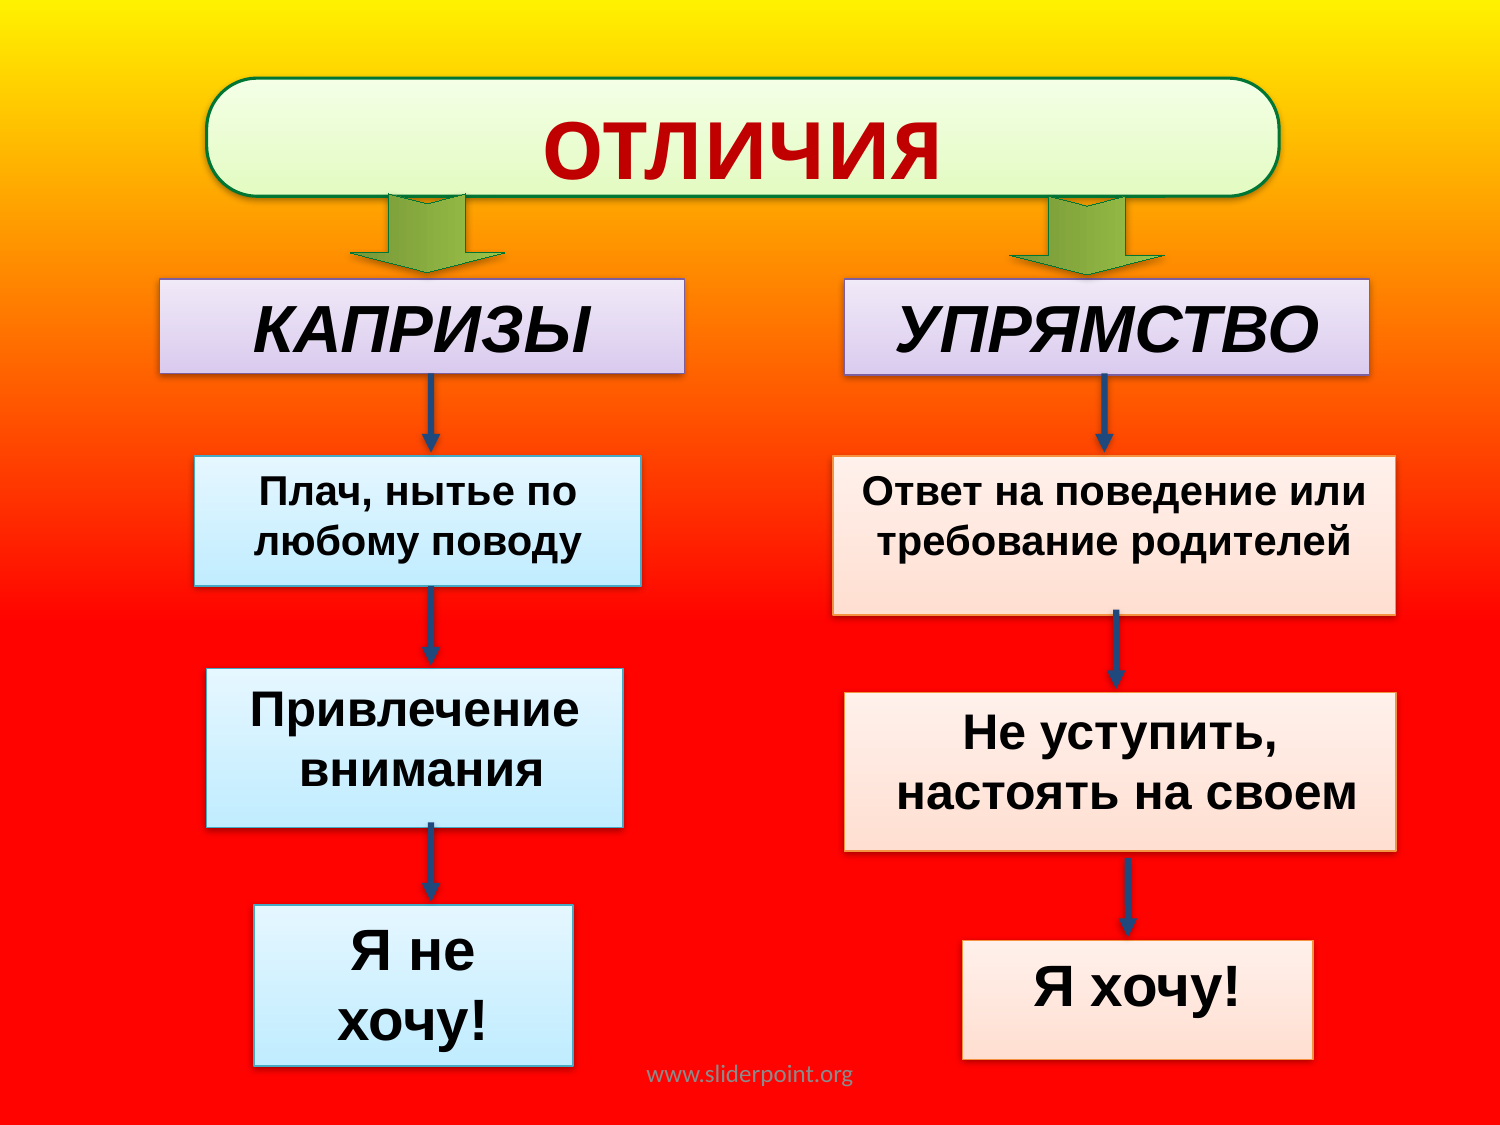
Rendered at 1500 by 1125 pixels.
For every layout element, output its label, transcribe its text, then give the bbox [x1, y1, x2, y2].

text_box [421, 373, 441, 453]
text_box Ответ на поведение или требование родителей [832, 455, 1396, 616]
text_box Я хочу! [962, 940, 1314, 1060]
text_box Не уступить, настоять на своем [844, 692, 1397, 852]
text_box [1009, 196, 1165, 275]
text_box [421, 822, 441, 902]
text_box КАПРИЗЫ [159, 278, 685, 374]
text_box [1106, 609, 1126, 690]
text_box [350, 193, 505, 273]
text_box [421, 586, 441, 666]
text_box Привлечение внимания [206, 668, 624, 828]
text_box Плач, нытье по любому поводу [194, 455, 642, 587]
text_box [1118, 857, 1138, 938]
text_box Я не хочу! [253, 904, 574, 1067]
text_box [1095, 373, 1114, 453]
text_box ОТЛИЧИЯ [205, 77, 1280, 198]
text_box УПРЯМСТВО [844, 278, 1370, 376]
footer www.sliderpoint.org [512, 1042, 988, 1103]
